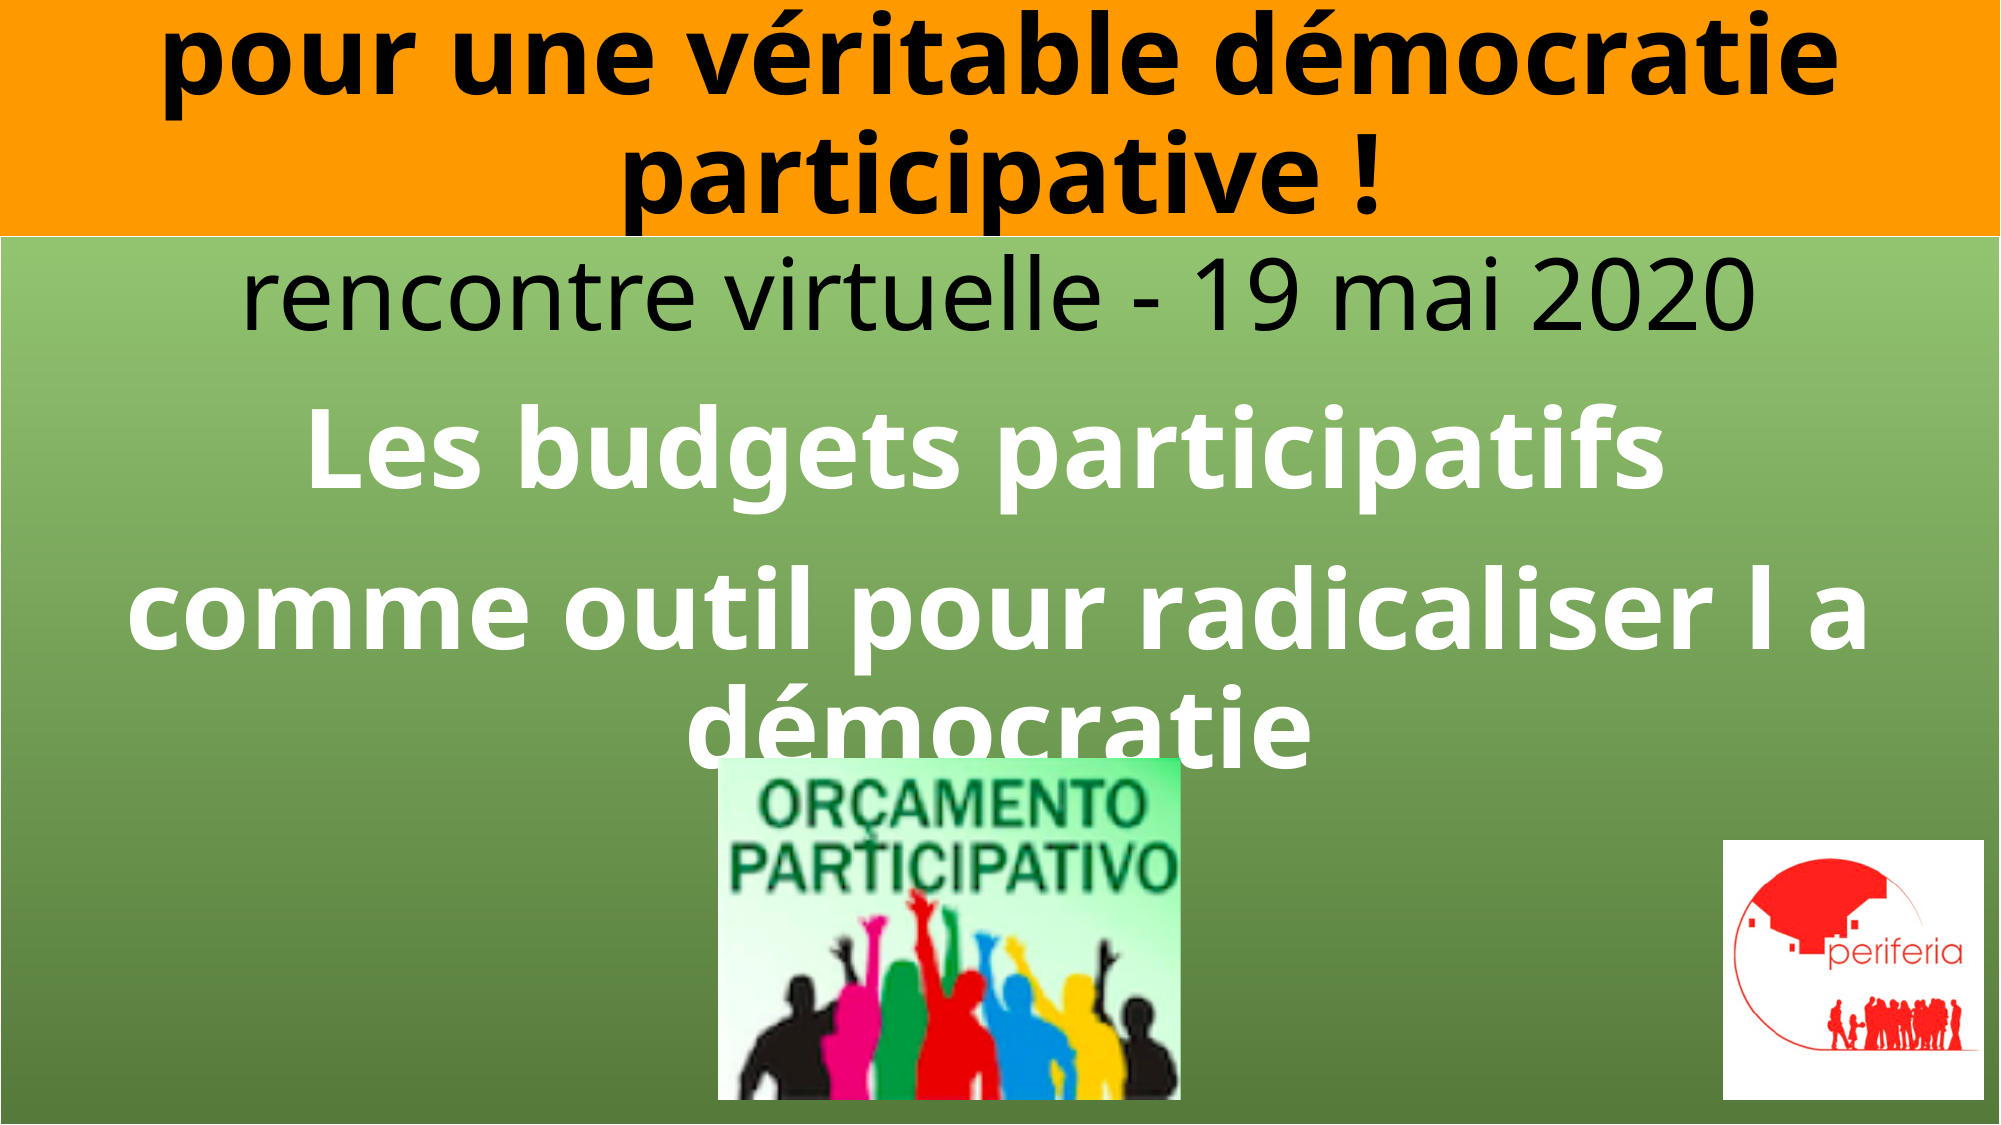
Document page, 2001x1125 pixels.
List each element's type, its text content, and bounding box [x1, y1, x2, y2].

picture [1723, 839, 1984, 1101]
picture [717, 758, 1181, 1101]
title rencontre virtuelle - 19 mai 2020 Les budgets participatifs comme outil pour radicaliser l a démocratie [0, 236, 2000, 1125]
title pour une véritable démocratie participative ! [0, 0, 2000, 236]
